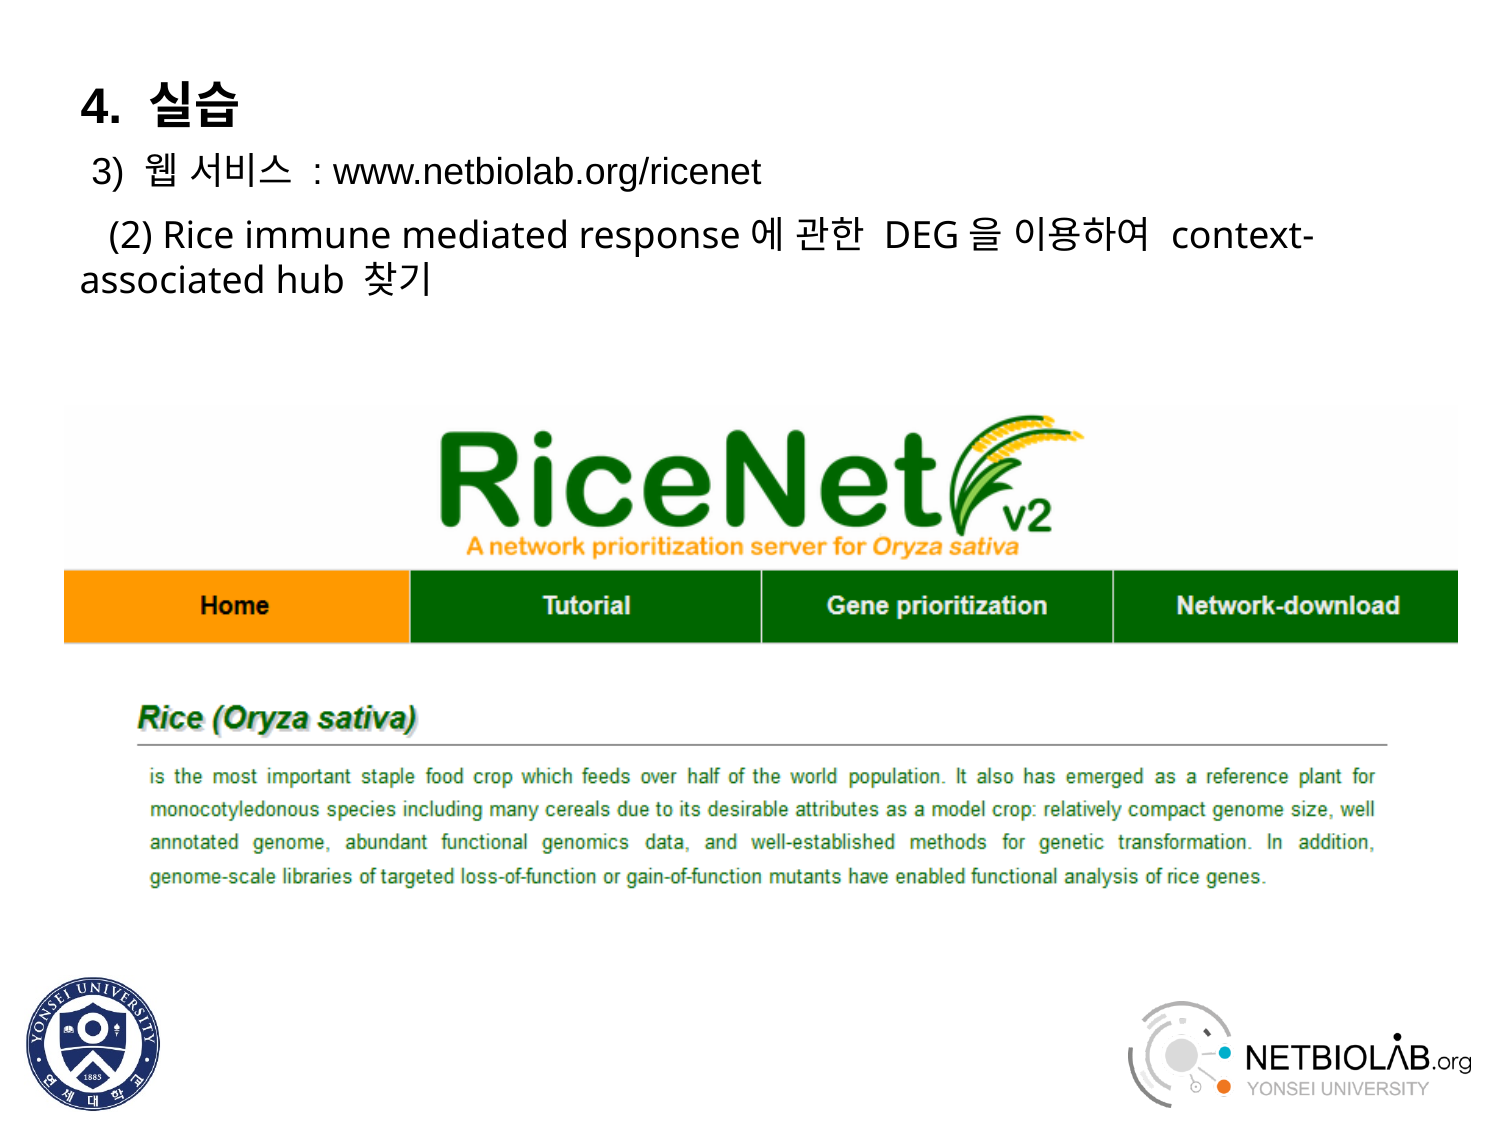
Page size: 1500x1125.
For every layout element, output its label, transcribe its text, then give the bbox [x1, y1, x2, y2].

picture [1127, 1001, 1471, 1108]
text_box 4. 실습 [65, 66, 256, 142]
picture [24, 975, 161, 1112]
text_box (2) Rice immune mediated response에 관한 DEG을 이용하여 context-associated hub 찾기 [64, 203, 1471, 309]
text_box 3) 웹 서비스 : www.netbiolab.org/ricenet [76, 139, 777, 200]
picture [63, 404, 1459, 904]
